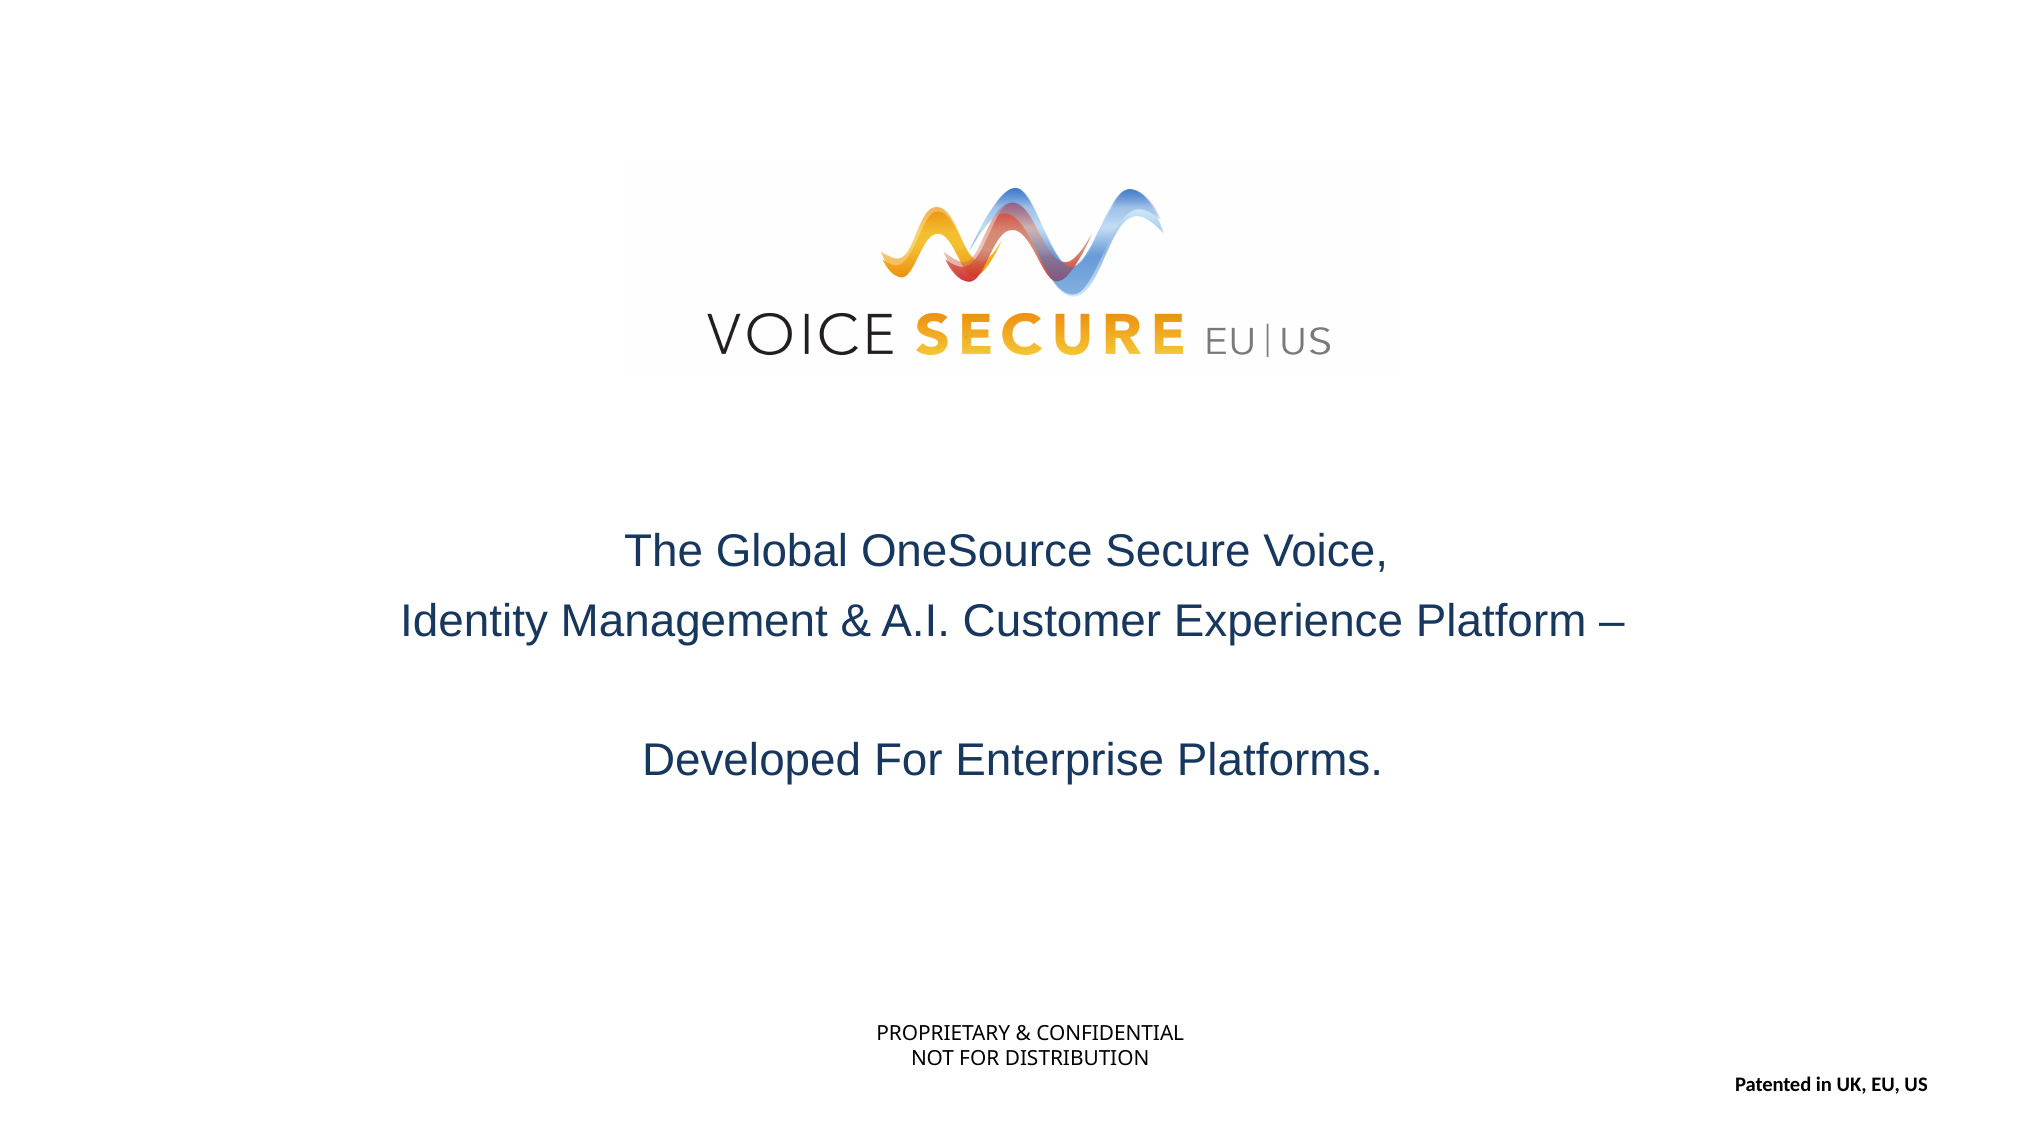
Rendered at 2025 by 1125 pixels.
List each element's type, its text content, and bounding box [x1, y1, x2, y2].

picture [625, 158, 1404, 377]
text_box The Global OneSource Secure Voice, Identity Management & A.I. Customer Experience Platform – Developed For Enterprise Platforms. [341, 500, 1685, 875]
text_box Patented in UK, EU, US [1716, 1057, 1947, 1119]
text_box PROPRIETARY & CONFIDENTIAL NOT FOR DISTRIBUTION [625, 985, 1435, 1104]
